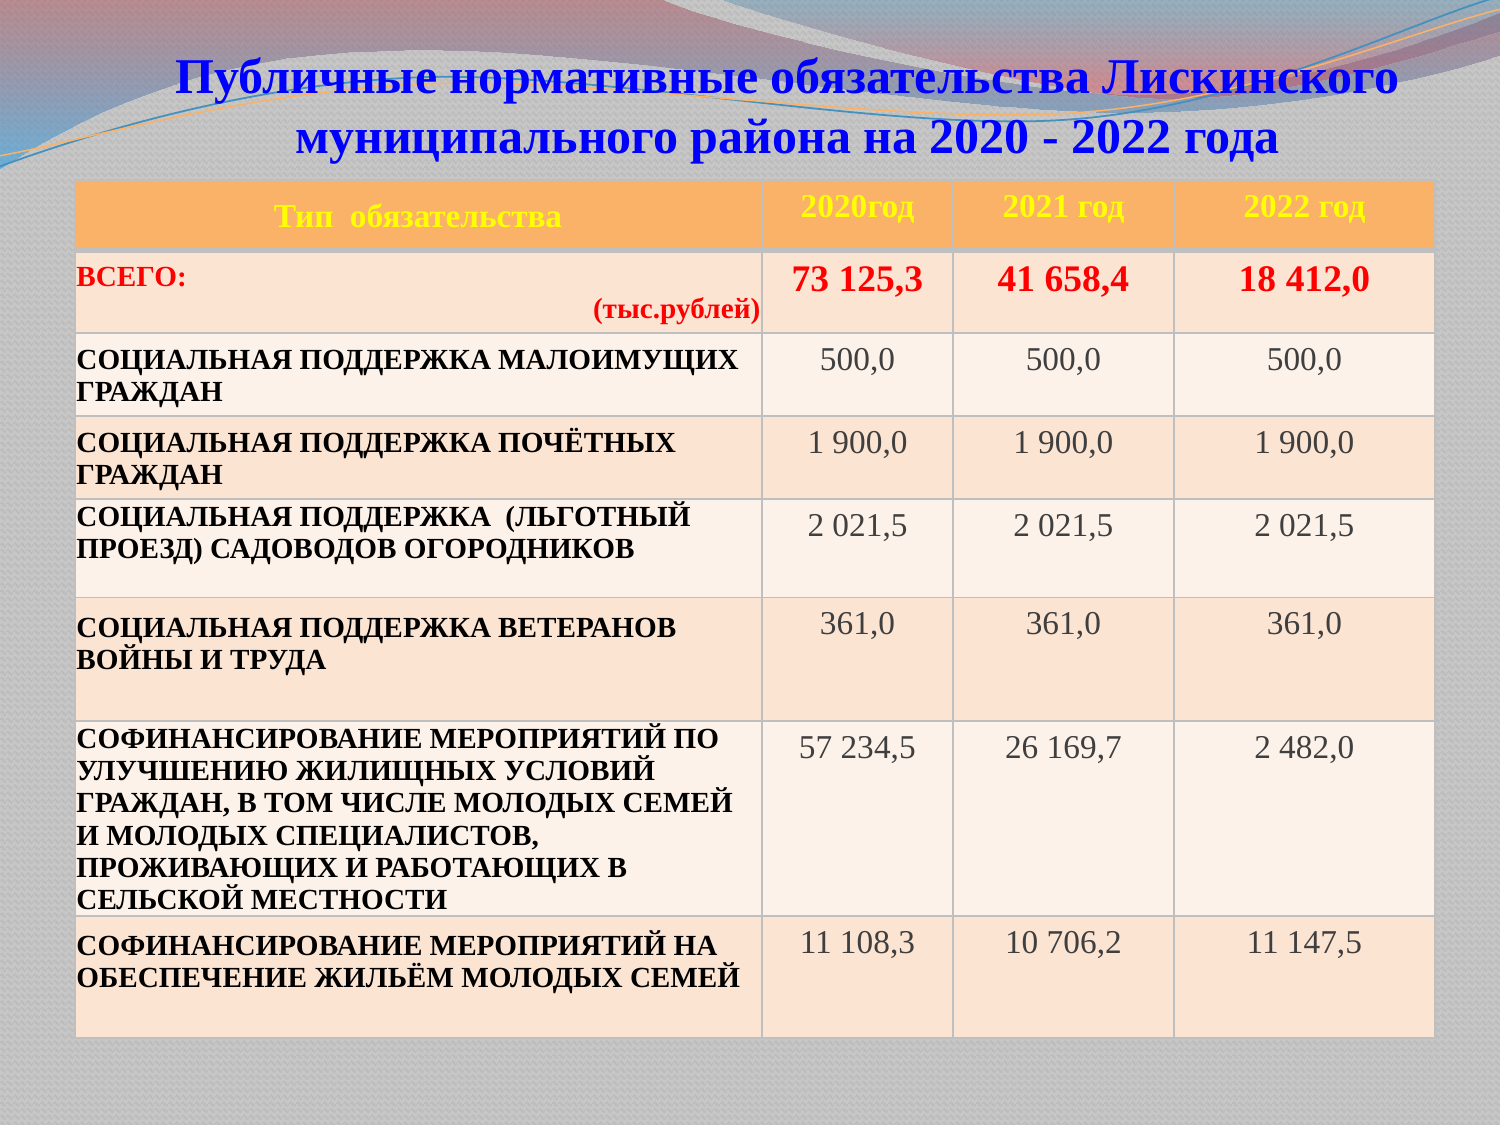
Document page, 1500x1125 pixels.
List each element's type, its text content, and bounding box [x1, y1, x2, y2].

table_cell СОЦИАЛЬНАЯ ПОДДЕРЖКА ПОЧЁТНЫХ ГРАЖДАН [76, 417, 761, 498]
table_cell ВСЕГО: (тыс.рублей) [76, 253, 761, 332]
table_cell 10 706,2 [954, 917, 1173, 1037]
table_cell 1 900,0 [763, 417, 952, 498]
table_cell 11 108,3 [763, 917, 952, 1037]
table_cell 500,0 [763, 334, 952, 415]
table_cell СОЦИАЛЬНАЯ ПОДДЕРЖКА ВЕТЕРАНОВ ВОЙНЫ И ТРУДА [76, 598, 761, 720]
table_header 2022 год [1175, 181, 1434, 248]
table_cell 1 900,0 [1175, 417, 1434, 498]
table_cell 41 658,4 [954, 253, 1173, 332]
table_cell 18 412,0 [1175, 253, 1434, 332]
table_header Тип обязательства [76, 181, 761, 248]
table_cell 500,0 [1175, 334, 1434, 415]
table_cell СОЦИАЛЬНАЯ ПОДДЕРЖКА (ЛЬГОТНЫЙ ПРОЕЗД) САДОВОДОВ ОГОРОДНИКОВ [76, 500, 761, 597]
table_cell СОЦИАЛЬНАЯ ПОДДЕРЖКА МАЛОИМУЩИХ ГРАЖДАН [76, 334, 761, 415]
table_cell 361,0 [1175, 598, 1434, 720]
table_cell 57 234,5 [763, 722, 952, 915]
table_cell 361,0 [954, 598, 1173, 720]
table_cell 11 147,5 [1175, 917, 1434, 1037]
table_cell 73 125,3 [763, 253, 952, 332]
table_cell 2 021,5 [954, 500, 1173, 597]
table_cell 2 021,5 [763, 500, 952, 597]
table_cell 1 900,0 [954, 417, 1173, 498]
table_cell 2 021,5 [1175, 500, 1434, 597]
table_cell СОФИНАНСИРОВАНИЕ МЕРОПРИЯТИЙ ПО УЛУЧШЕНИЮ ЖИЛИЩНЫХ УСЛОВИЙ ГРАЖДАН, В ТОМ ЧИСЛЕ МОЛОДЫХ СЕМЕЙ И МОЛОДЫХ СПЕЦИАЛИСТОВ, ПРОЖИВАЮЩИХ И РАБОТАЮЩИХ В СЕЛЬСКОЙ МЕСТНОСТИ [76, 722, 761, 915]
table_header 2021 год [954, 181, 1173, 248]
table_cell 361,0 [763, 598, 952, 720]
table_cell СОФИНАНСИРОВАНИЕ МЕРОПРИЯТИЙ НА ОБЕСПЕЧЕНИЕ ЖИЛЬЁМ МОЛОДЫХ СЕМЕЙ [76, 917, 761, 1037]
table_cell 26 169,7 [954, 722, 1173, 915]
title Публичные нормативные обязательства Лискинского муниципального района на 2020 - 2022 года [75, 35, 1500, 164]
table_cell 500,0 [954, 334, 1173, 415]
table_header 2020год [763, 181, 952, 248]
table_cell 2 482,0 [1175, 722, 1434, 915]
